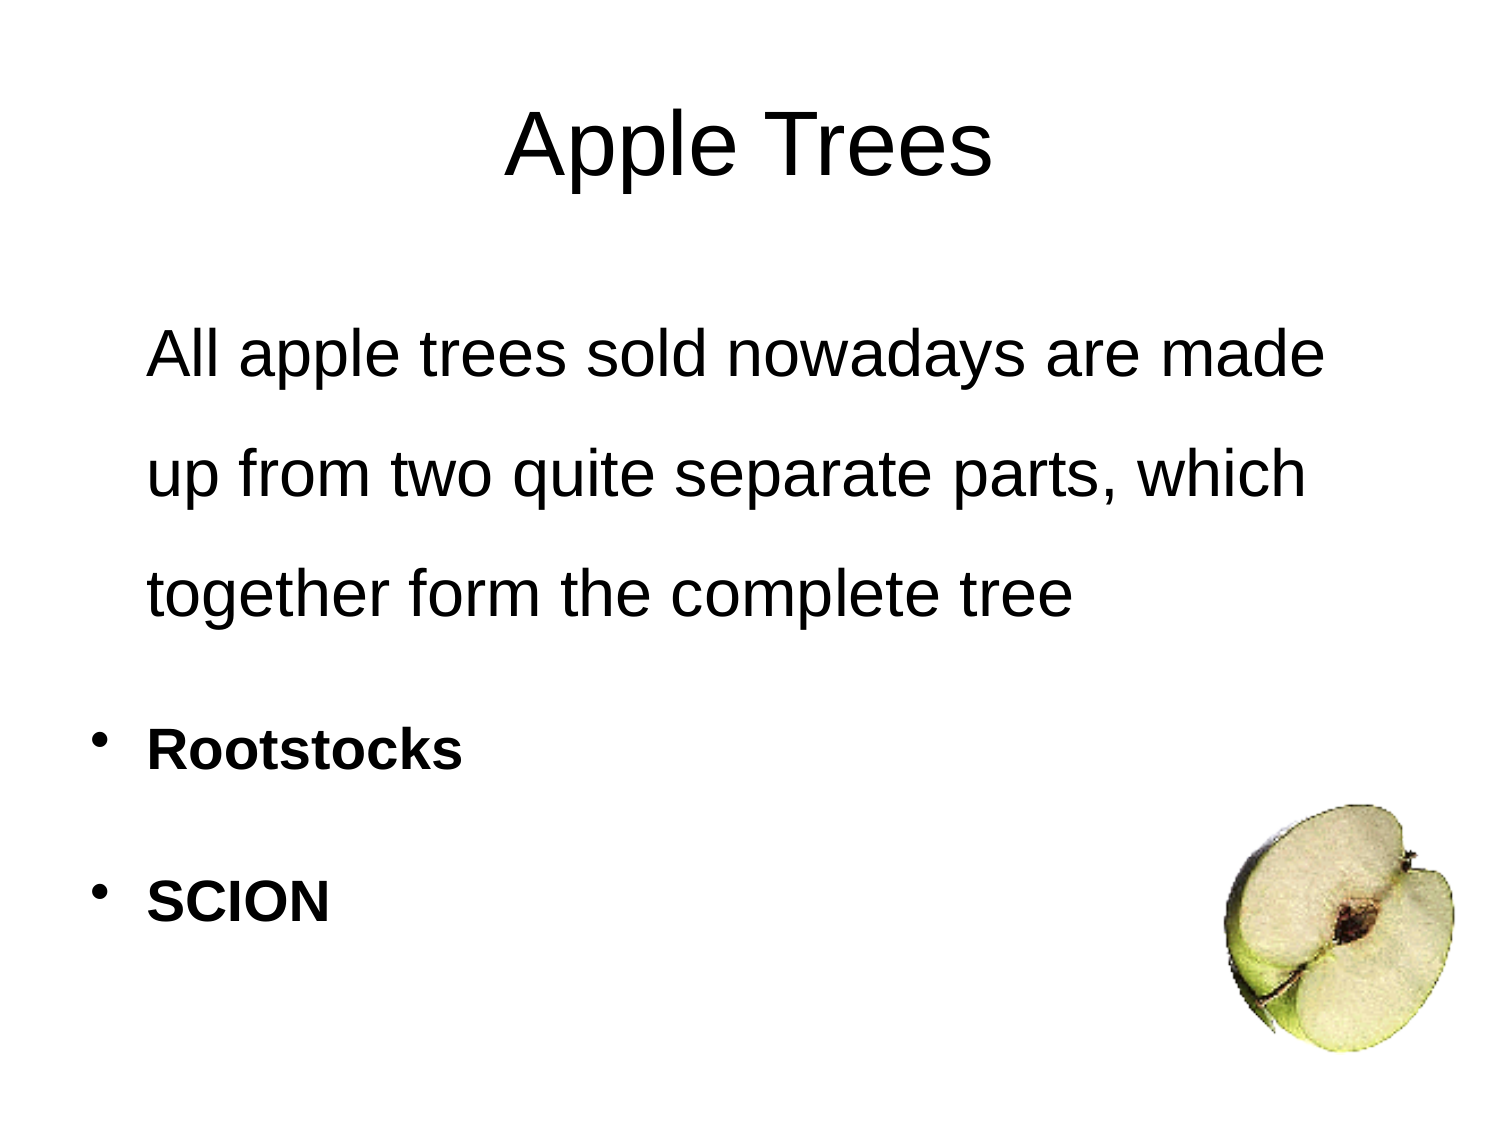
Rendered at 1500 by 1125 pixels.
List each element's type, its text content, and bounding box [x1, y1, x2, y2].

title Apple Trees [74, 44, 1426, 233]
picture [1222, 798, 1460, 1055]
list All apple trees sold nowadays are made up from two quite separate parts, which together form the complete tree Rootstocks SCION [74, 262, 1426, 1006]
